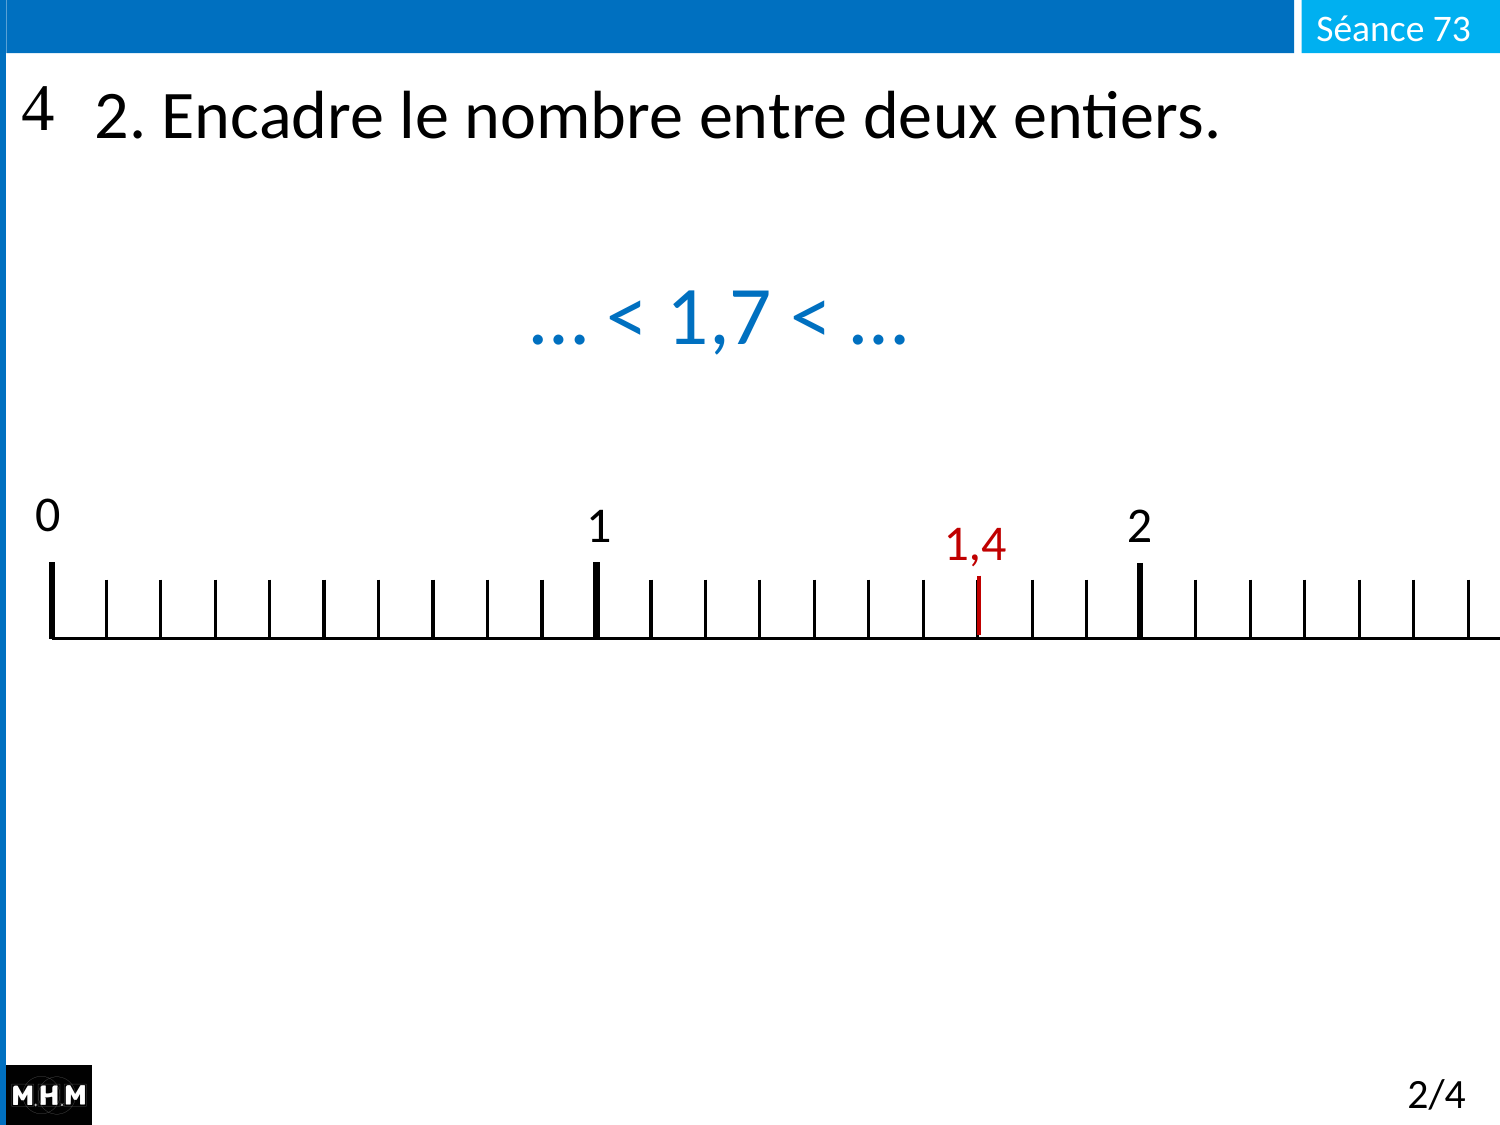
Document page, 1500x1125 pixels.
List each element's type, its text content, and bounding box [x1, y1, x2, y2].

text_box … < 1,7 < … [515, 254, 1005, 369]
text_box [20, 474, 1500, 640]
list 2/4 [1373, 1064, 1500, 1125]
picture [6, 1065, 92, 1125]
title 2. Encadre le nombre entre deux entiers. [79, 71, 1374, 161]
